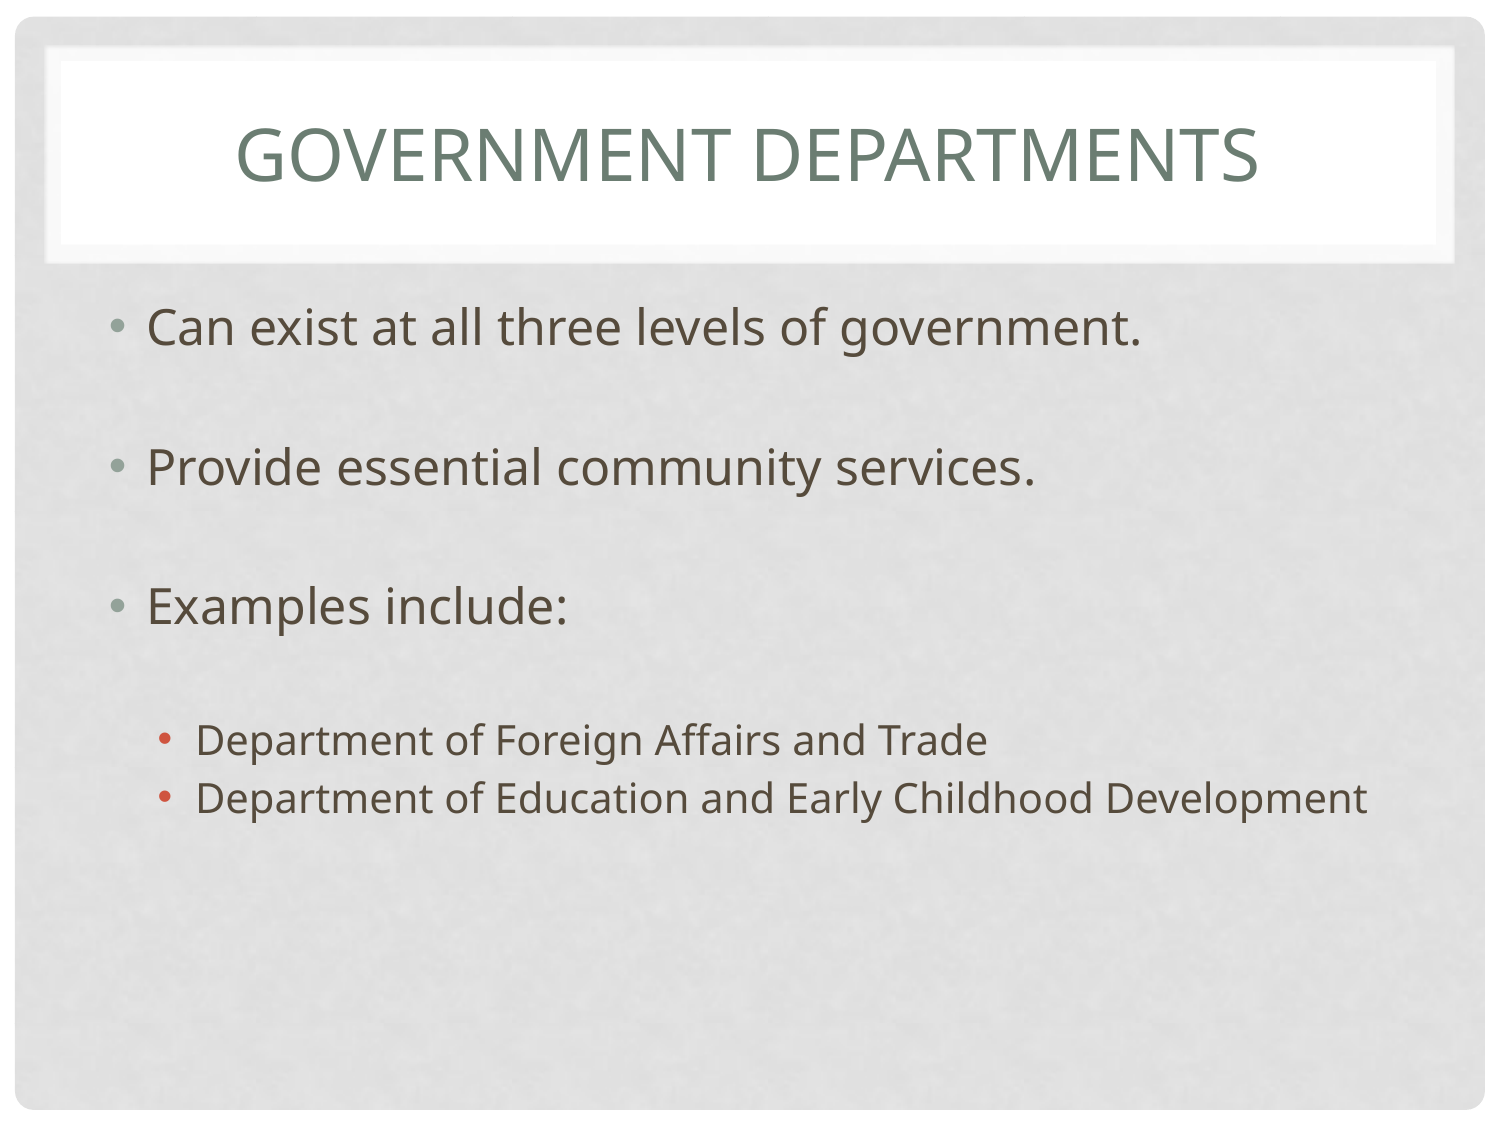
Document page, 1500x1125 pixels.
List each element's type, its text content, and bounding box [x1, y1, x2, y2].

list Can exist at all three levels of government. Provide essential community services. Examples include: Department of Foreign Affairs and Trade Department of Education and Early Childhood Development [75, 287, 1425, 1005]
title Government Departments [69, 66, 1425, 238]
